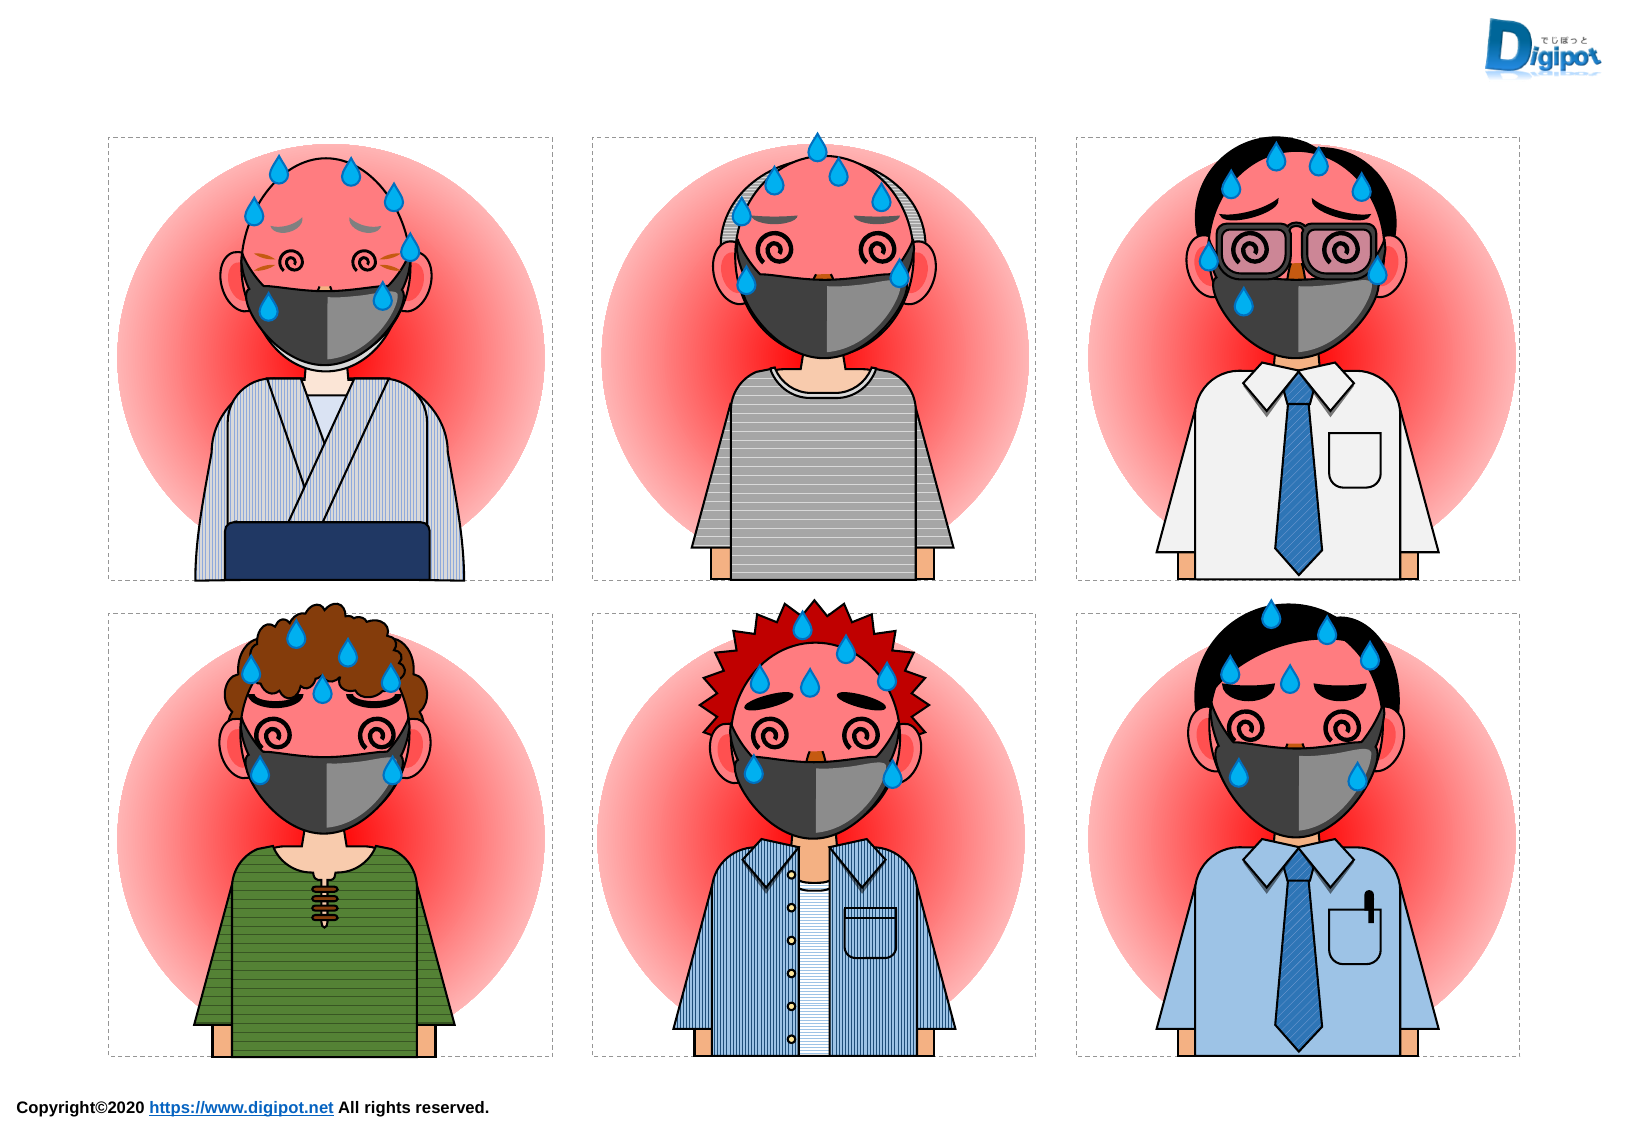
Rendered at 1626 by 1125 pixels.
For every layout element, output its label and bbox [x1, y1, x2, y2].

text_box [117, 603, 545, 1058]
text_box [1088, 600, 1516, 1056]
text_box [597, 600, 1025, 1056]
text_box [117, 144, 545, 581]
text_box [1088, 137, 1516, 580]
picture [1485, 18, 1602, 82]
text_box [601, 133, 1029, 580]
